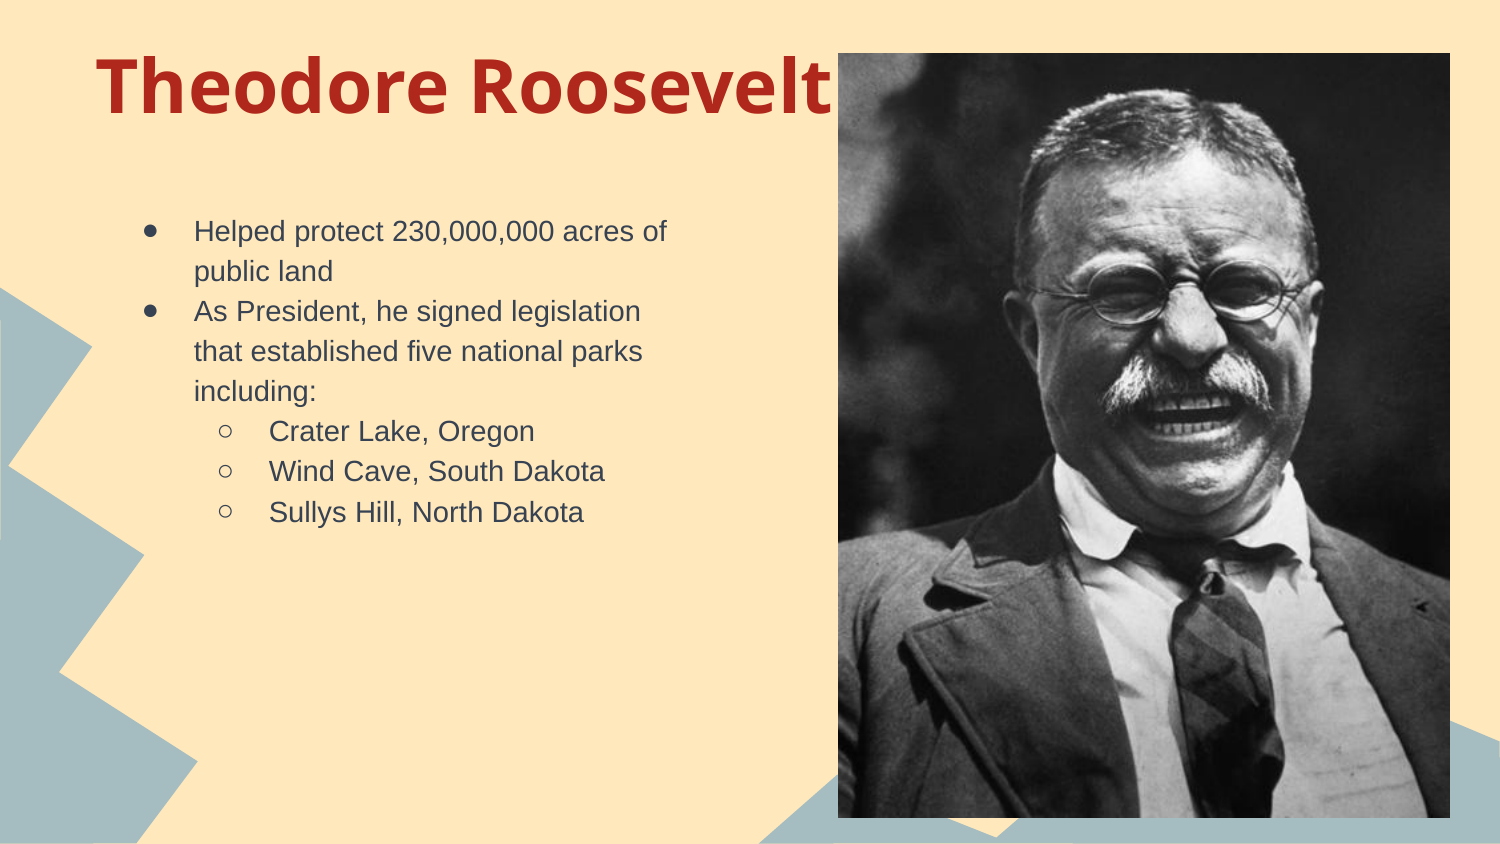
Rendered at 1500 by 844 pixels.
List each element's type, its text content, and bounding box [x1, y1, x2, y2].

text_box Theodore Roosevelt [80, 23, 957, 70]
picture [838, 53, 1450, 818]
text_box Helped protect 230,000,000 acres of public land As President, he signed legislation that established five national parks including: Crater Lake, Oregon Wind Cave, South Dakota Sullys Hill, North Dakota [103, 191, 704, 818]
